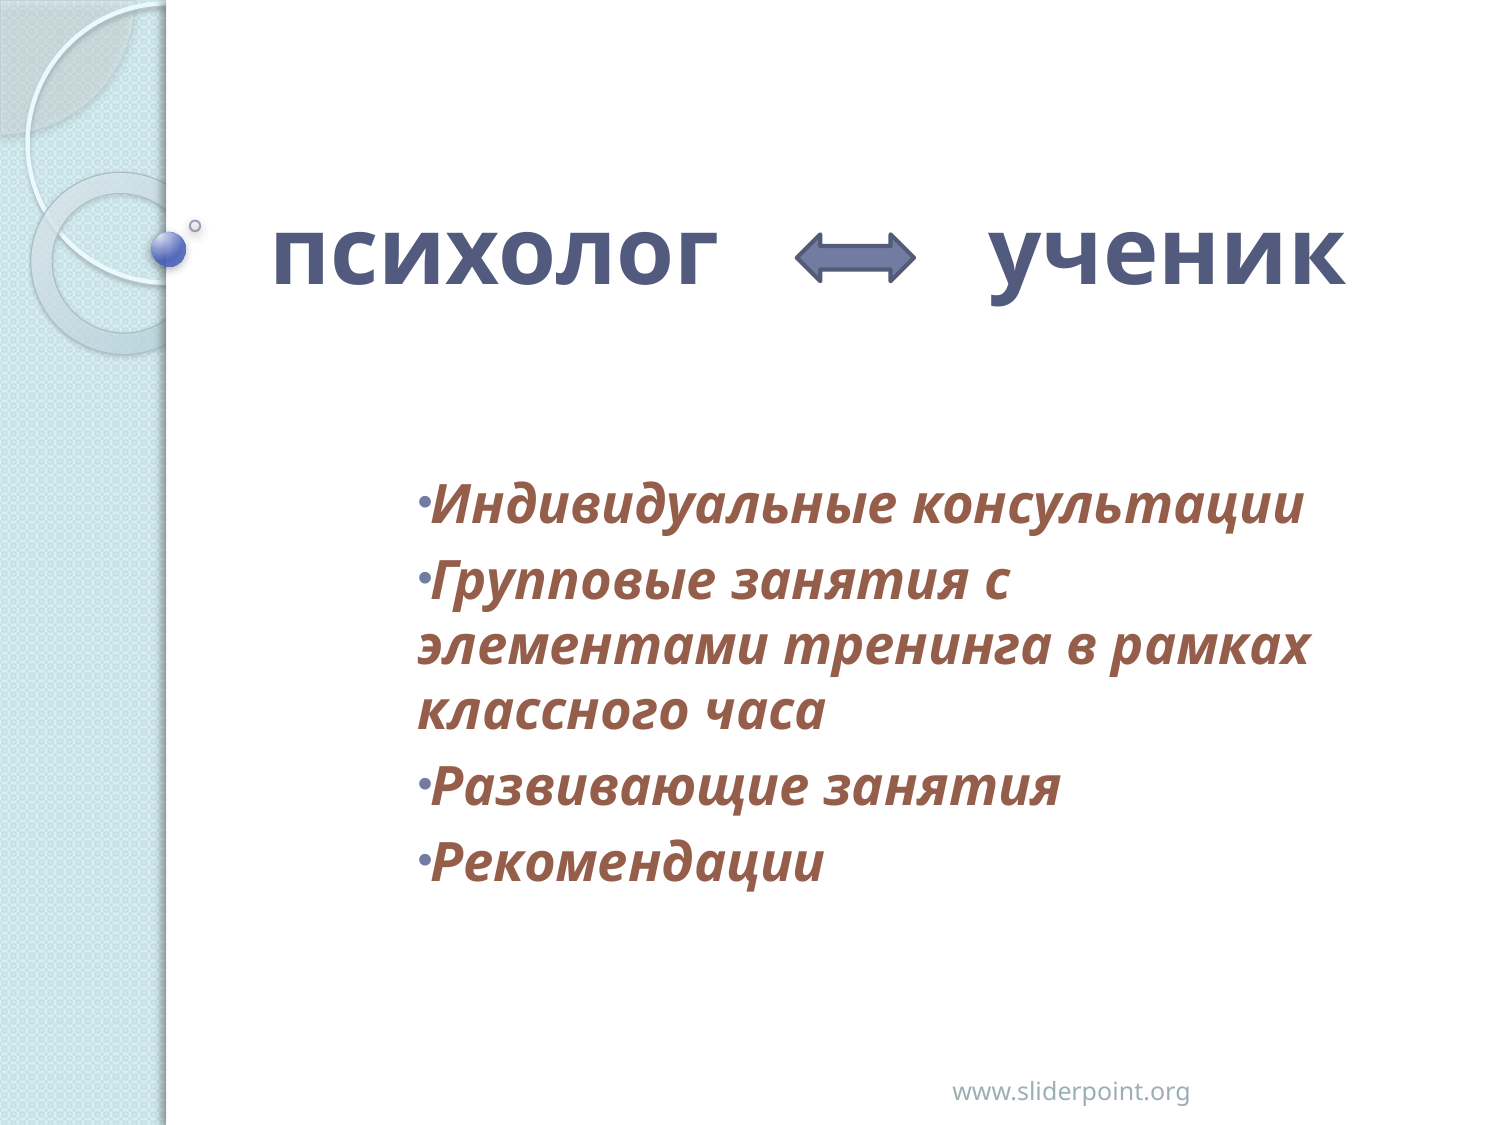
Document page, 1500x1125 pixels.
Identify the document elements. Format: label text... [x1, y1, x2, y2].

text_box [794, 232, 917, 284]
subtitle Индивидуальные консультации Групповые занятия с элементами тренинга в рамках классного часа Развивающие занятия Рекомендации [398, 468, 1348, 903]
title психолог ученик [152, 82, 1464, 413]
footer www.sliderpoint.org [937, 1034, 1413, 1113]
